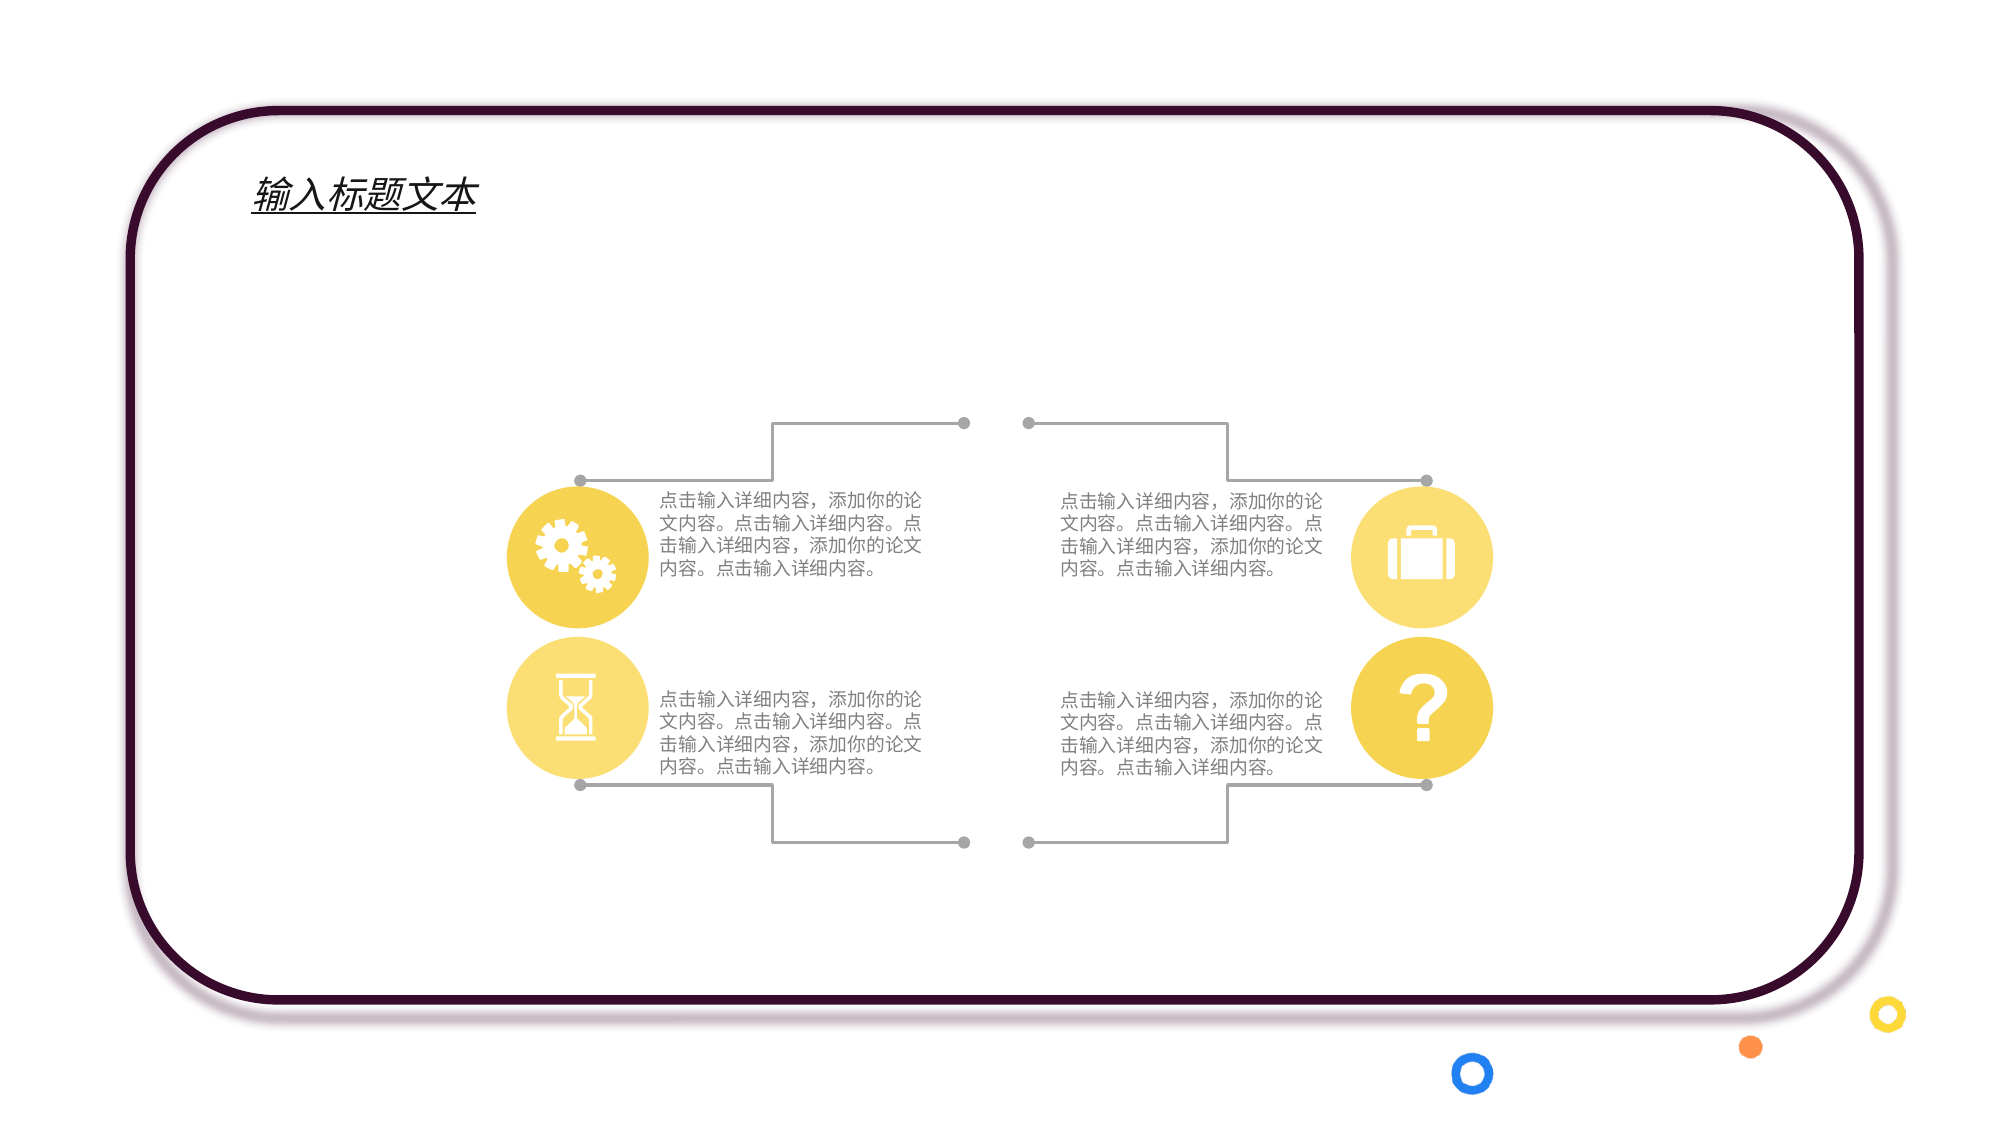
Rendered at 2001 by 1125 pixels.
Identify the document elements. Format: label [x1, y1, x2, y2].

text_box [130, 110, 2000, 1125]
